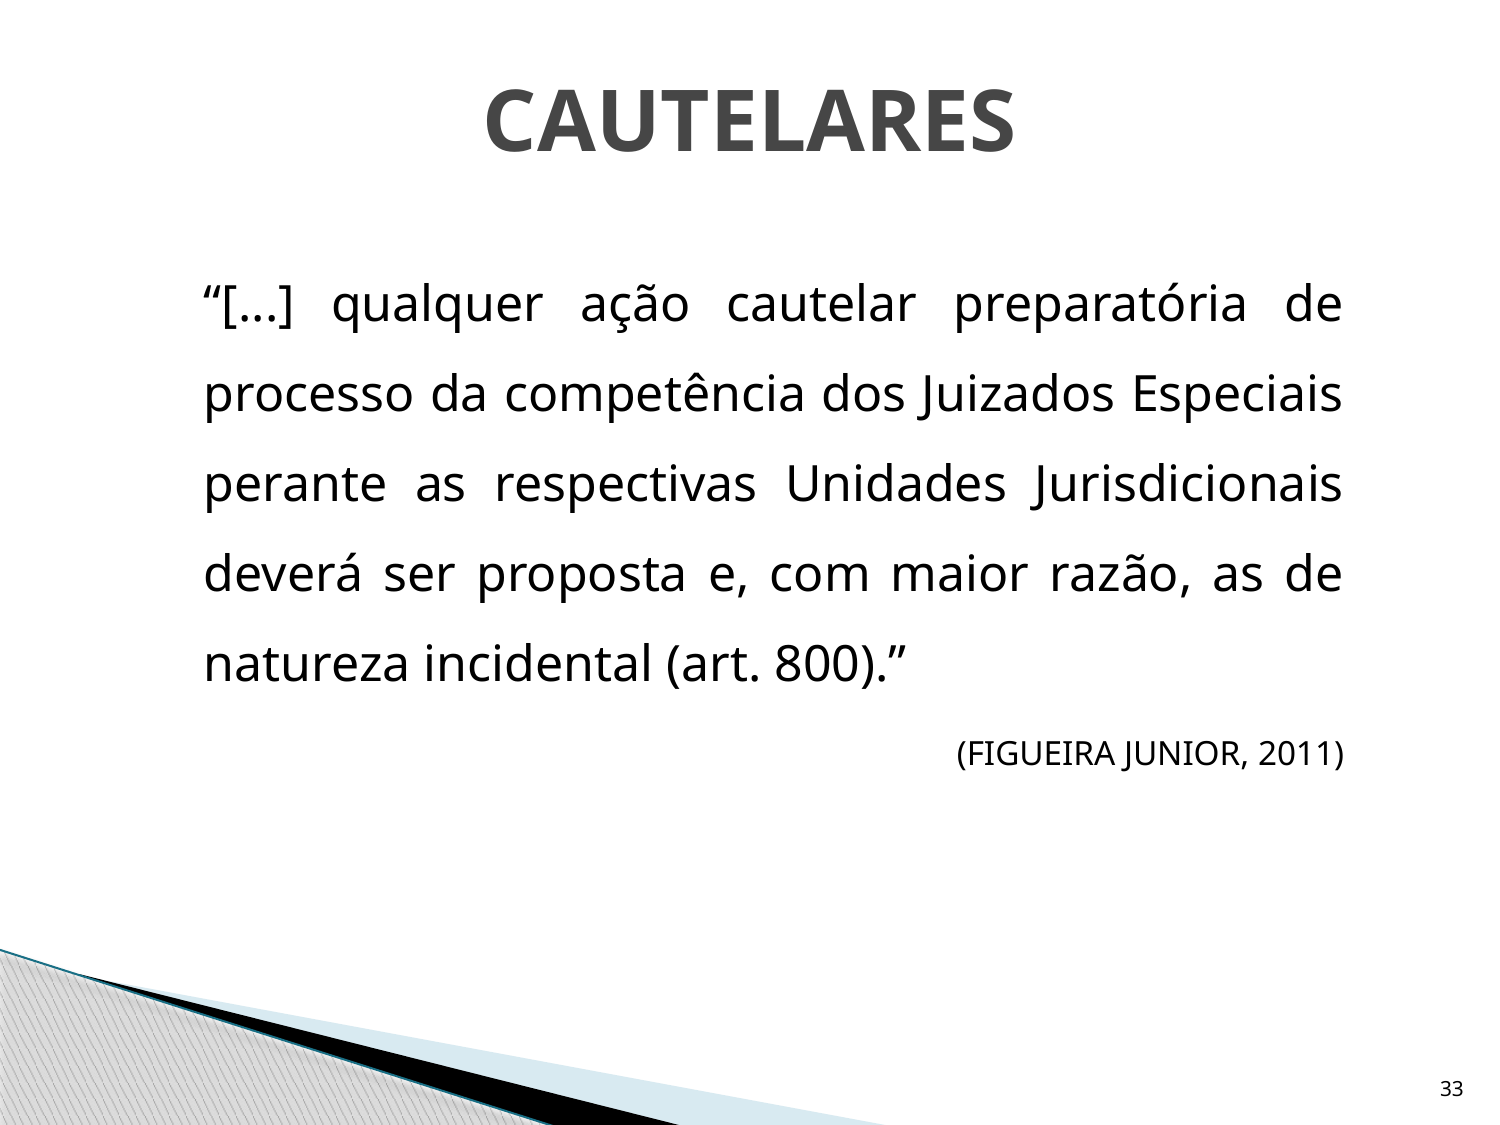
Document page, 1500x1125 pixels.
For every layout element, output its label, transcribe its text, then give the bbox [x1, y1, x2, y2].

slide_number 33 [1418, 1051, 1479, 1112]
title CAUTELARES [75, 0, 1425, 235]
list “[...] qualquer ação cautelar preparatória de processo da competência dos Juizados Especiais perante as respectivas Unidades Jurisdicionais deverá ser proposta e, com maior razão, as de natureza incidental (art. 800).” (FIGUEIRA JUNIOR, 2011) [128, 235, 1360, 1079]
